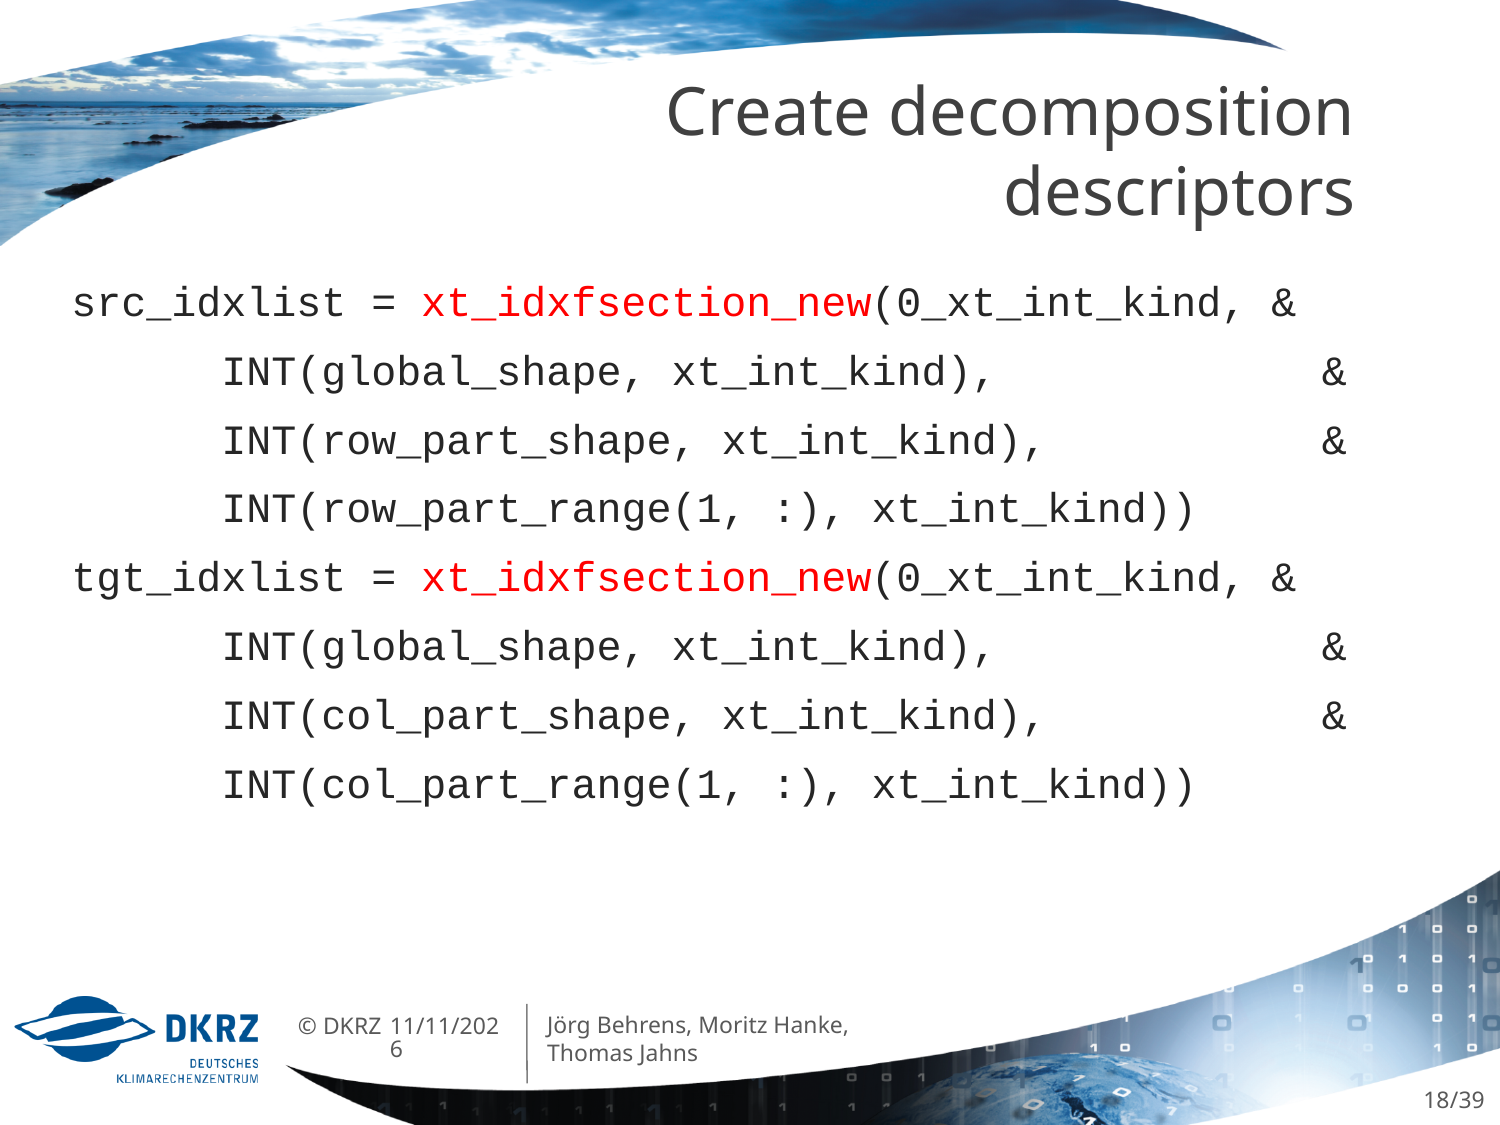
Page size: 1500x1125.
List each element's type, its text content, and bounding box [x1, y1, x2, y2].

slide_number 18 [1333, 1078, 1465, 1125]
picture [0, 0, 1288, 246]
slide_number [375, 1004, 528, 1052]
picture [14, 996, 258, 1083]
footer Jörg Behrens, Moritz Hanke, Thomas Jahns [532, 1003, 884, 1082]
list src_idxlist = xt_idxfsection_new(0_xt_int_kind, & INT(global_shape, xt_int_kind), & INT(row_part_shape, xt_int_kind), & INT(row_part_range(1, :), xt_int_kind)) tgt_idxlist = xt_idxfsection_new(0_xt_int_kind, & INT(global_shape, xt_int_kind), & INT(col_part_shape, xt_int_kind), & INT(col_part_range(1, :), xt_int_kind)) [0, 266, 1500, 929]
title Create decomposition descriptors [480, 66, 1372, 232]
picture [285, 929, 1500, 1125]
